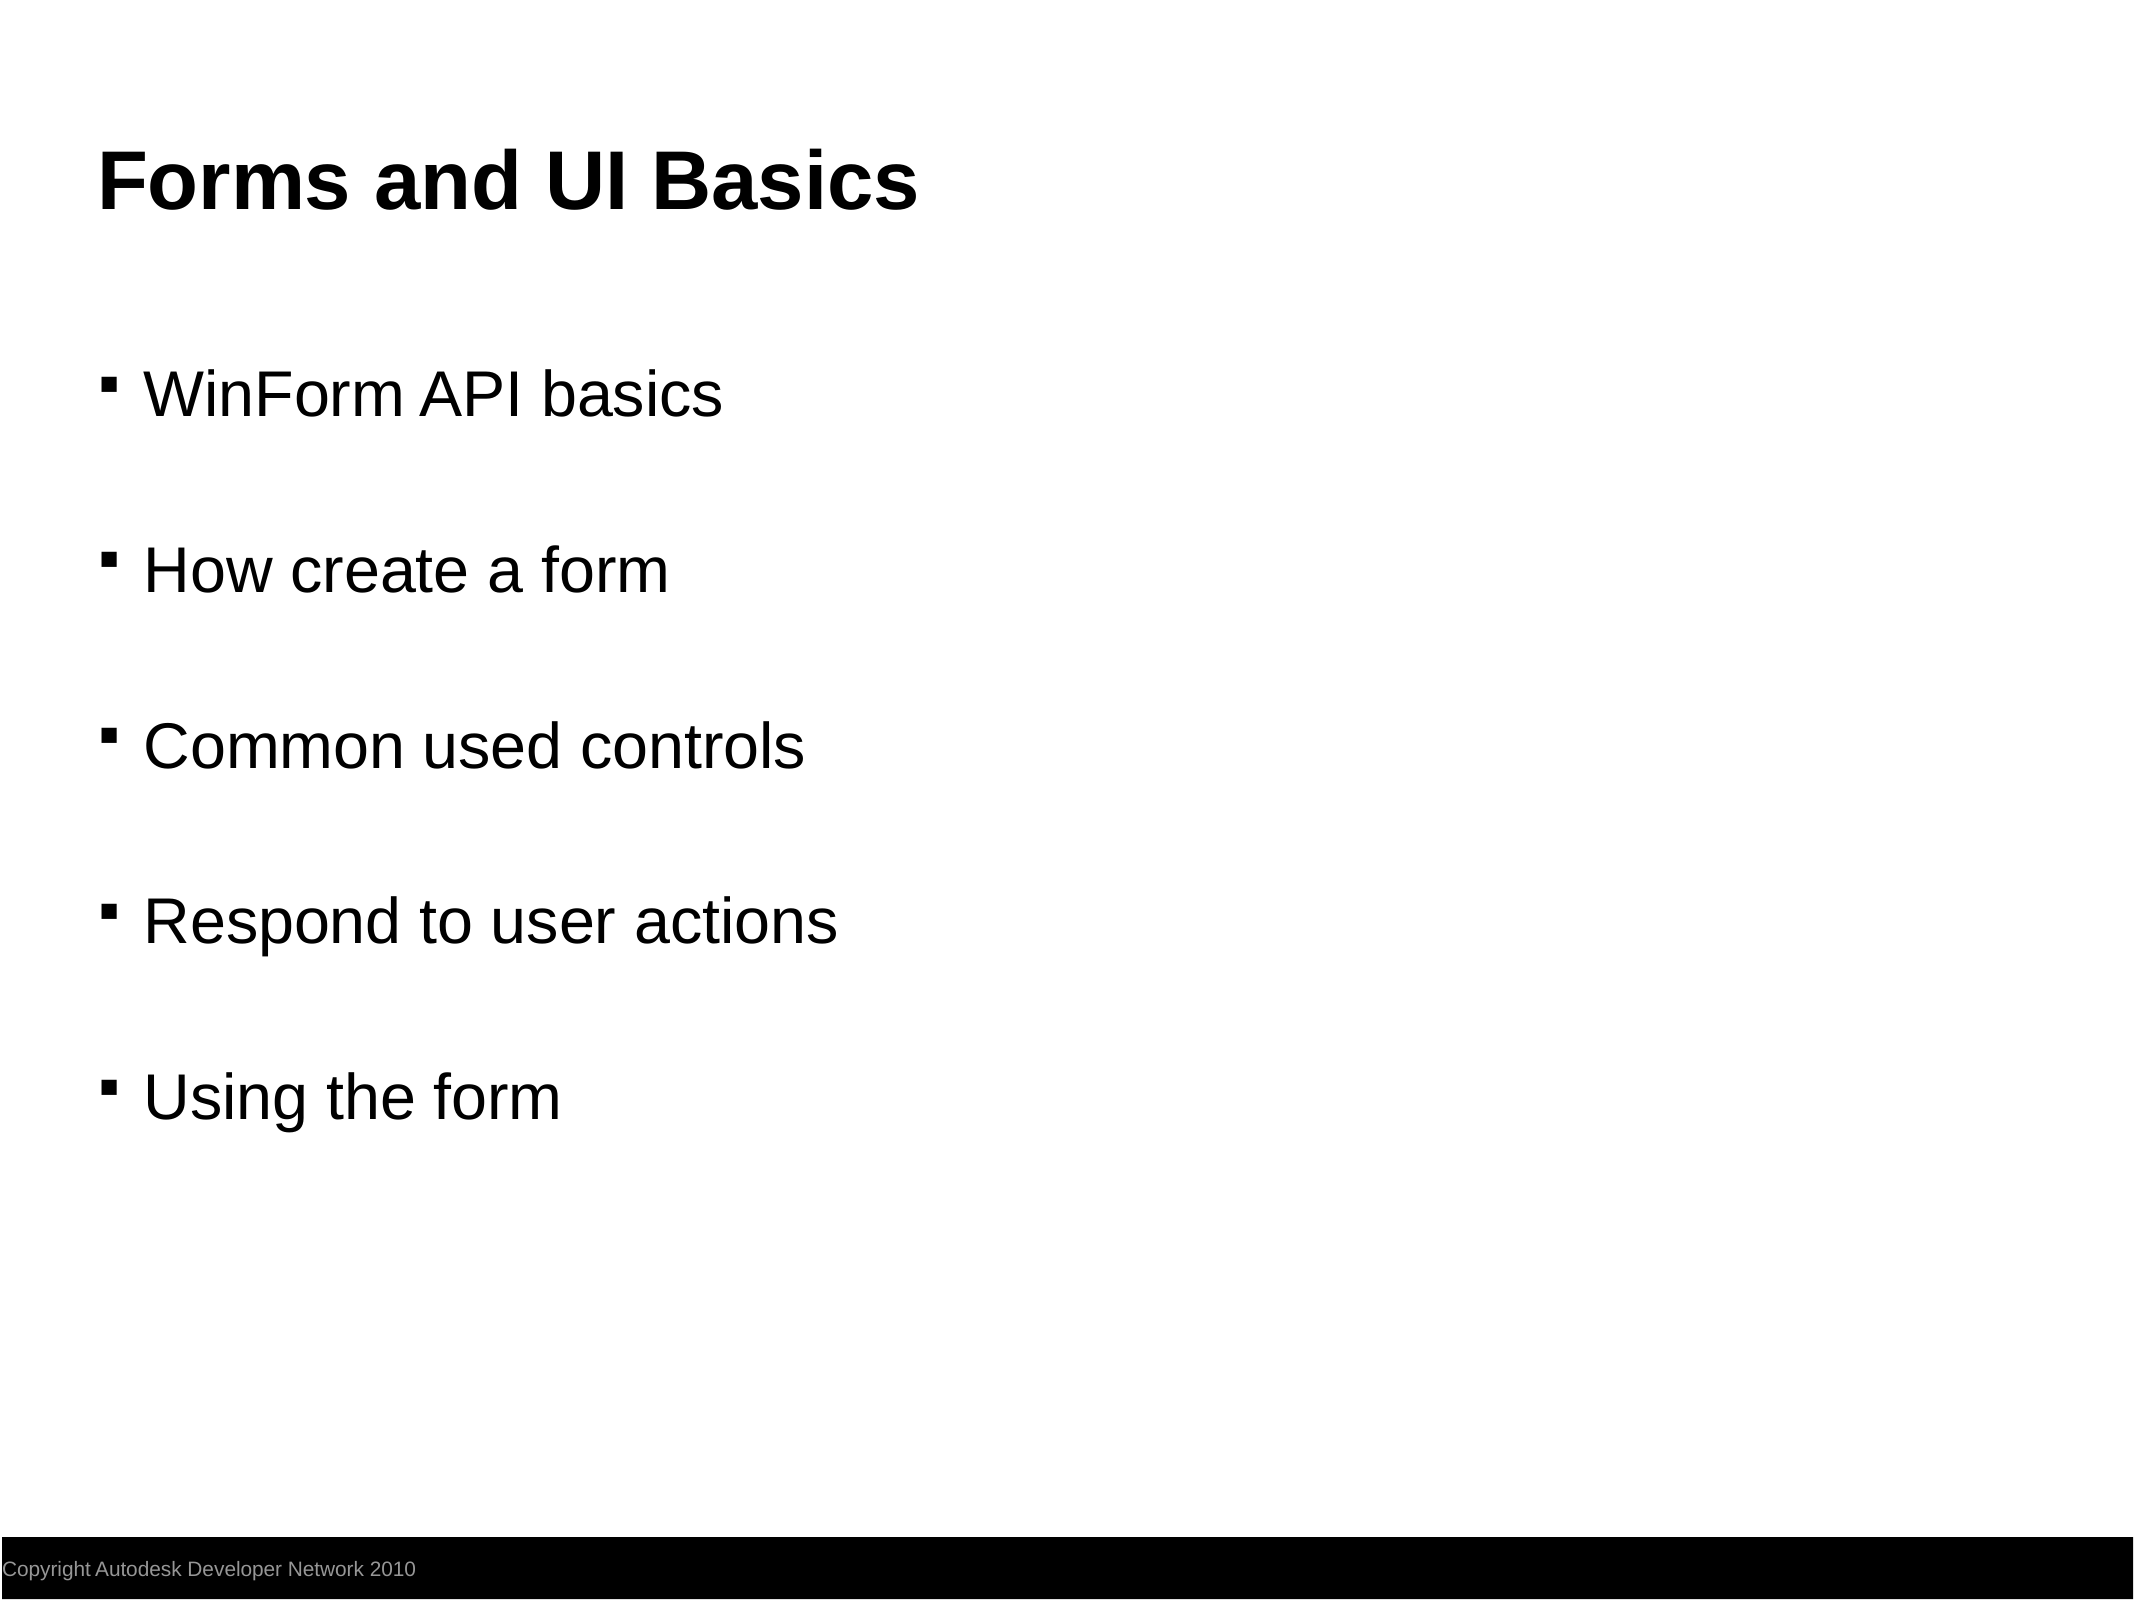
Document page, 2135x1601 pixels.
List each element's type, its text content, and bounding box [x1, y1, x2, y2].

list WinForm API basics How create a form Common used controls Respond to user actions Using the form [96, 351, 2028, 1452]
title Forms and UI Basics [96, 59, 2028, 293]
